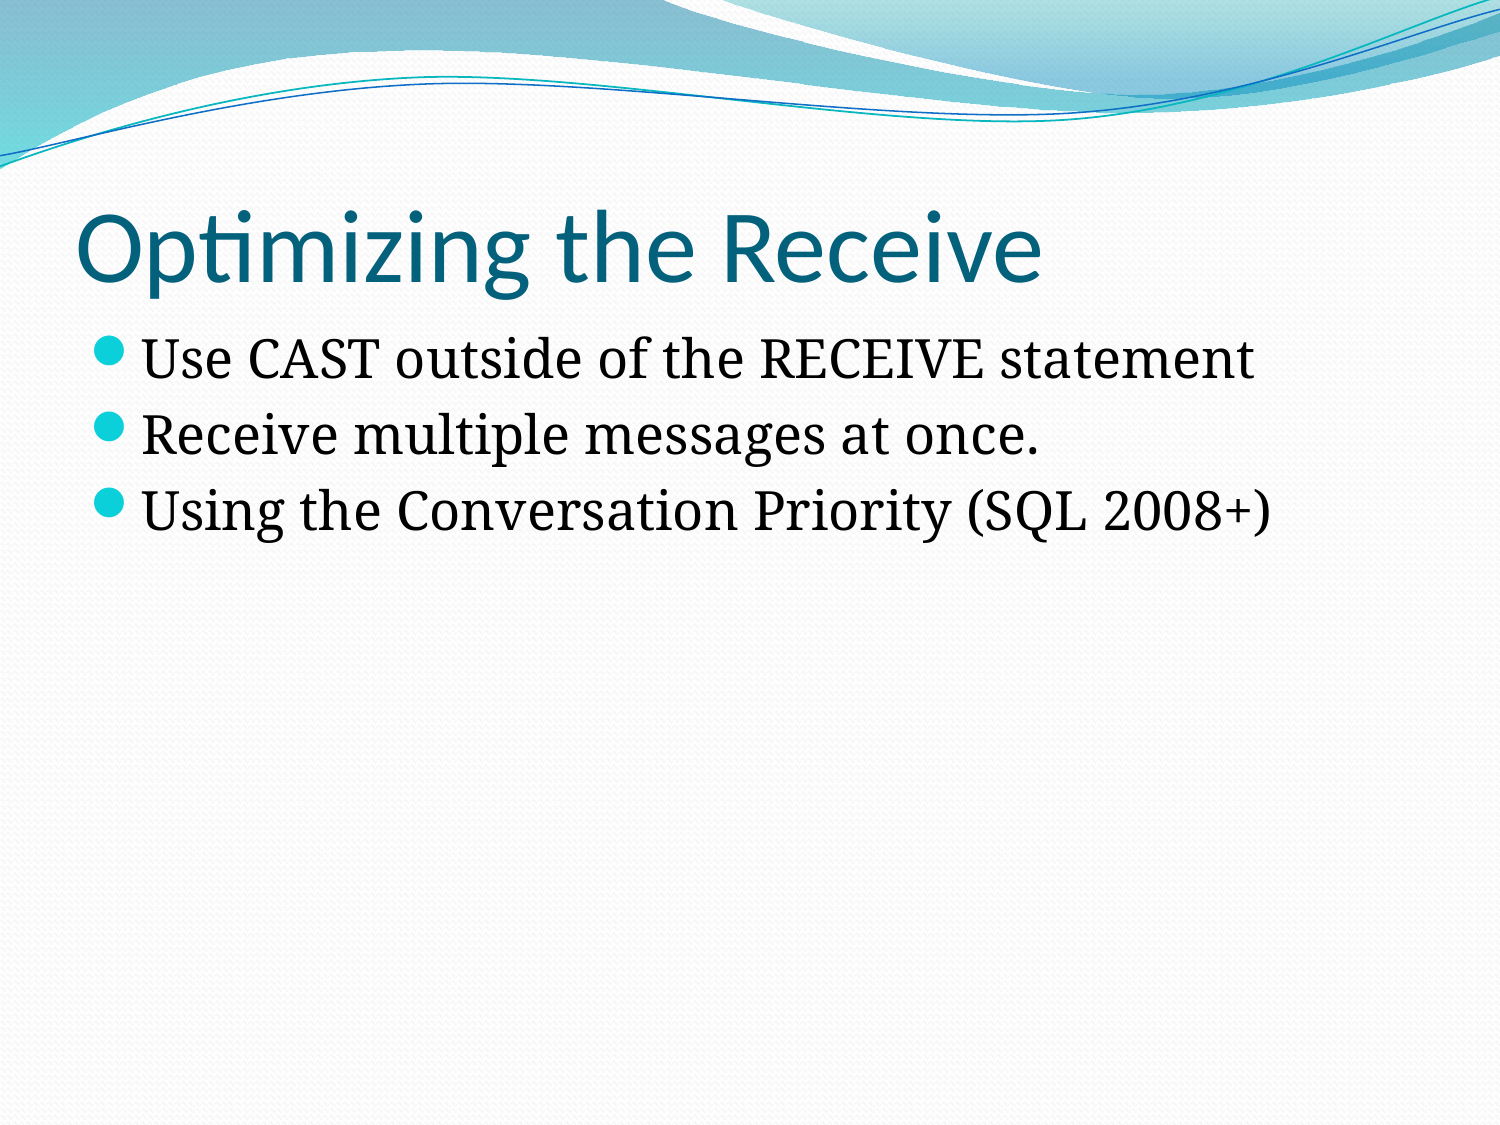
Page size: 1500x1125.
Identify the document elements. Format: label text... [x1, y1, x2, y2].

list Use CAST outside of the RECEIVE statement Receive multiple messages at once. Using the Conversation Priority (SQL 2008+) [75, 317, 1425, 1038]
title Optimizing the Receive [75, 115, 1425, 303]
